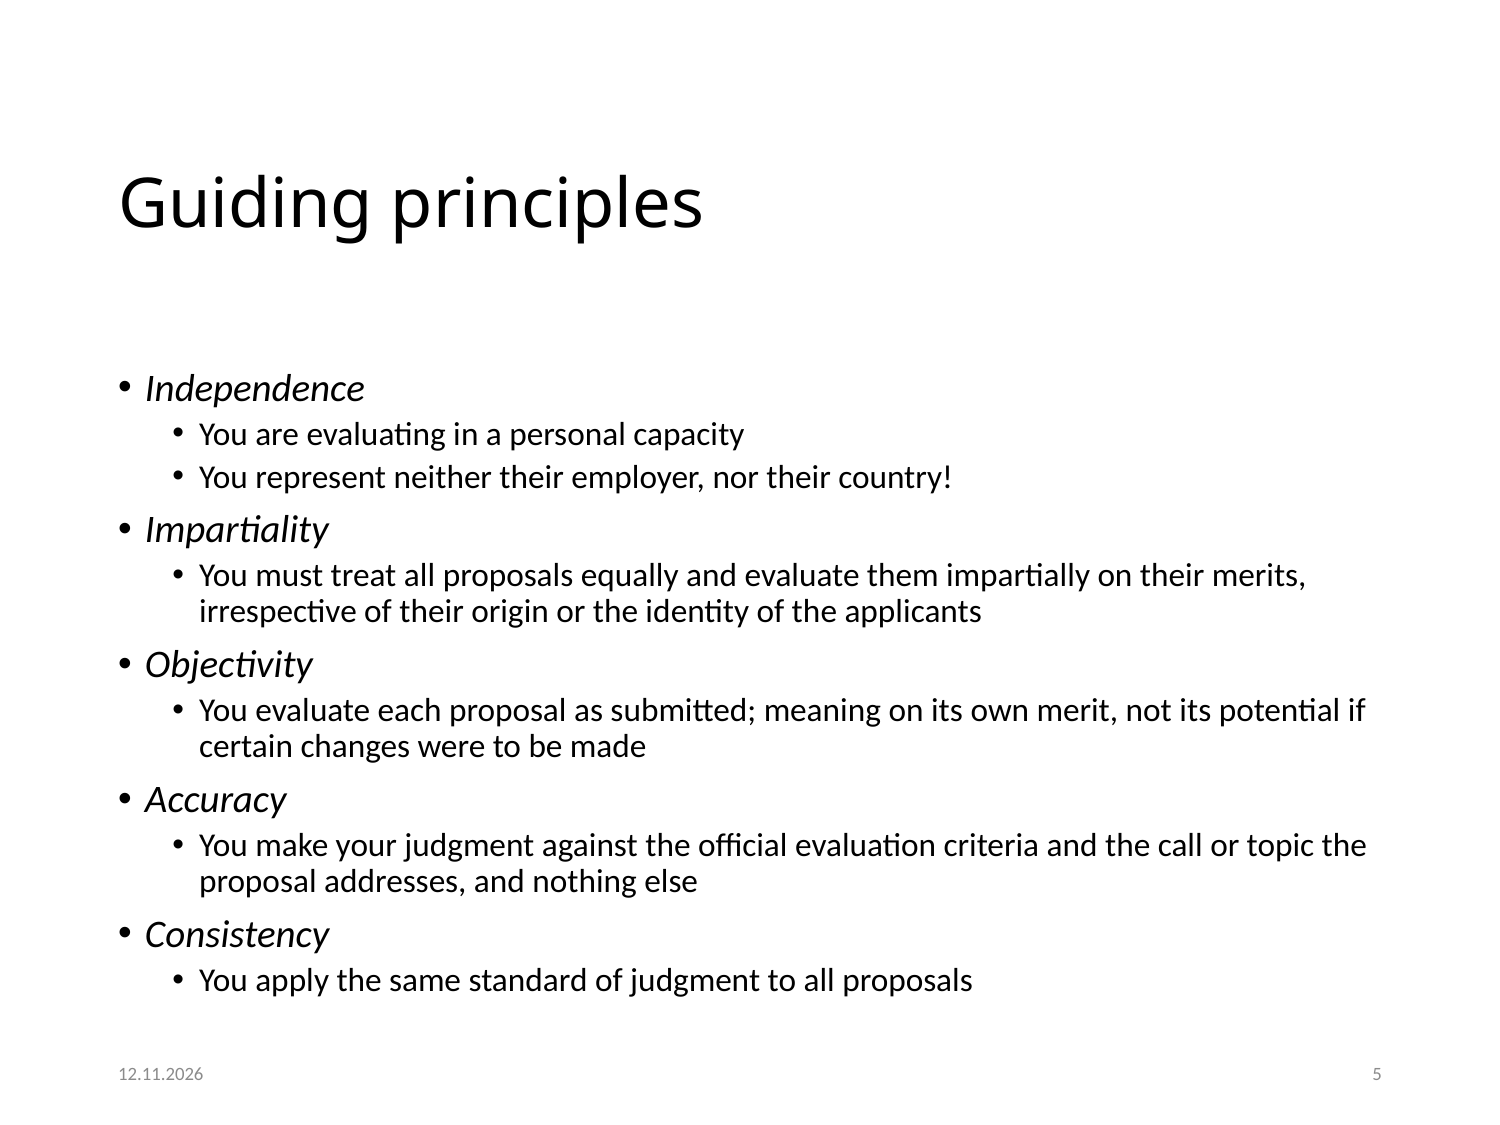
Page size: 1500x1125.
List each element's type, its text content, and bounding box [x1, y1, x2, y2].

list Independence You are evaluating in a personal capacity You represent neither their employer, nor their country! Impartiality You must treat all proposals equally and evaluate them impartially on their merits, irrespective of their origin or the identity of the applicants Objectivity You evaluate each proposal as submitted; meaning on its own merit, not its potential if certain changes were to be made Accuracy You make your judgment against the official evaluation criteria and the call or topic the proposal addresses, and nothing else Consistency You apply the same standard of judgment to all proposals [103, 299, 1397, 1014]
slide_number 5 [1059, 1042, 1397, 1103]
title Guiding principles [103, 59, 1397, 278]
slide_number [103, 1042, 441, 1103]
